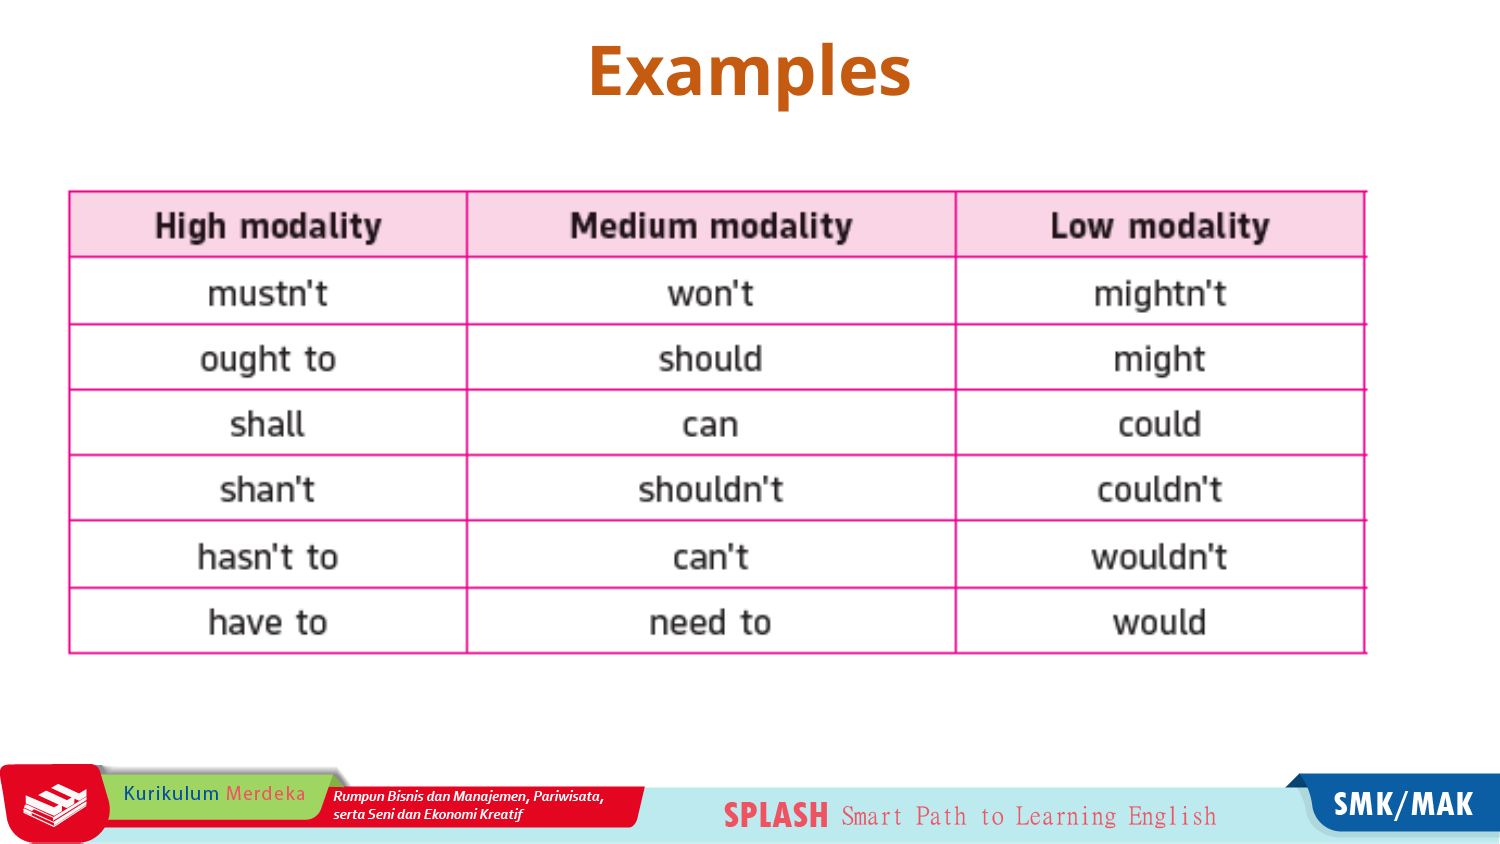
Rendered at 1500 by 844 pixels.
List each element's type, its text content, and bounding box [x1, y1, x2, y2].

picture [0, 764, 1500, 844]
picture [32, 167, 1442, 694]
title Examples [103, 25, 1397, 120]
